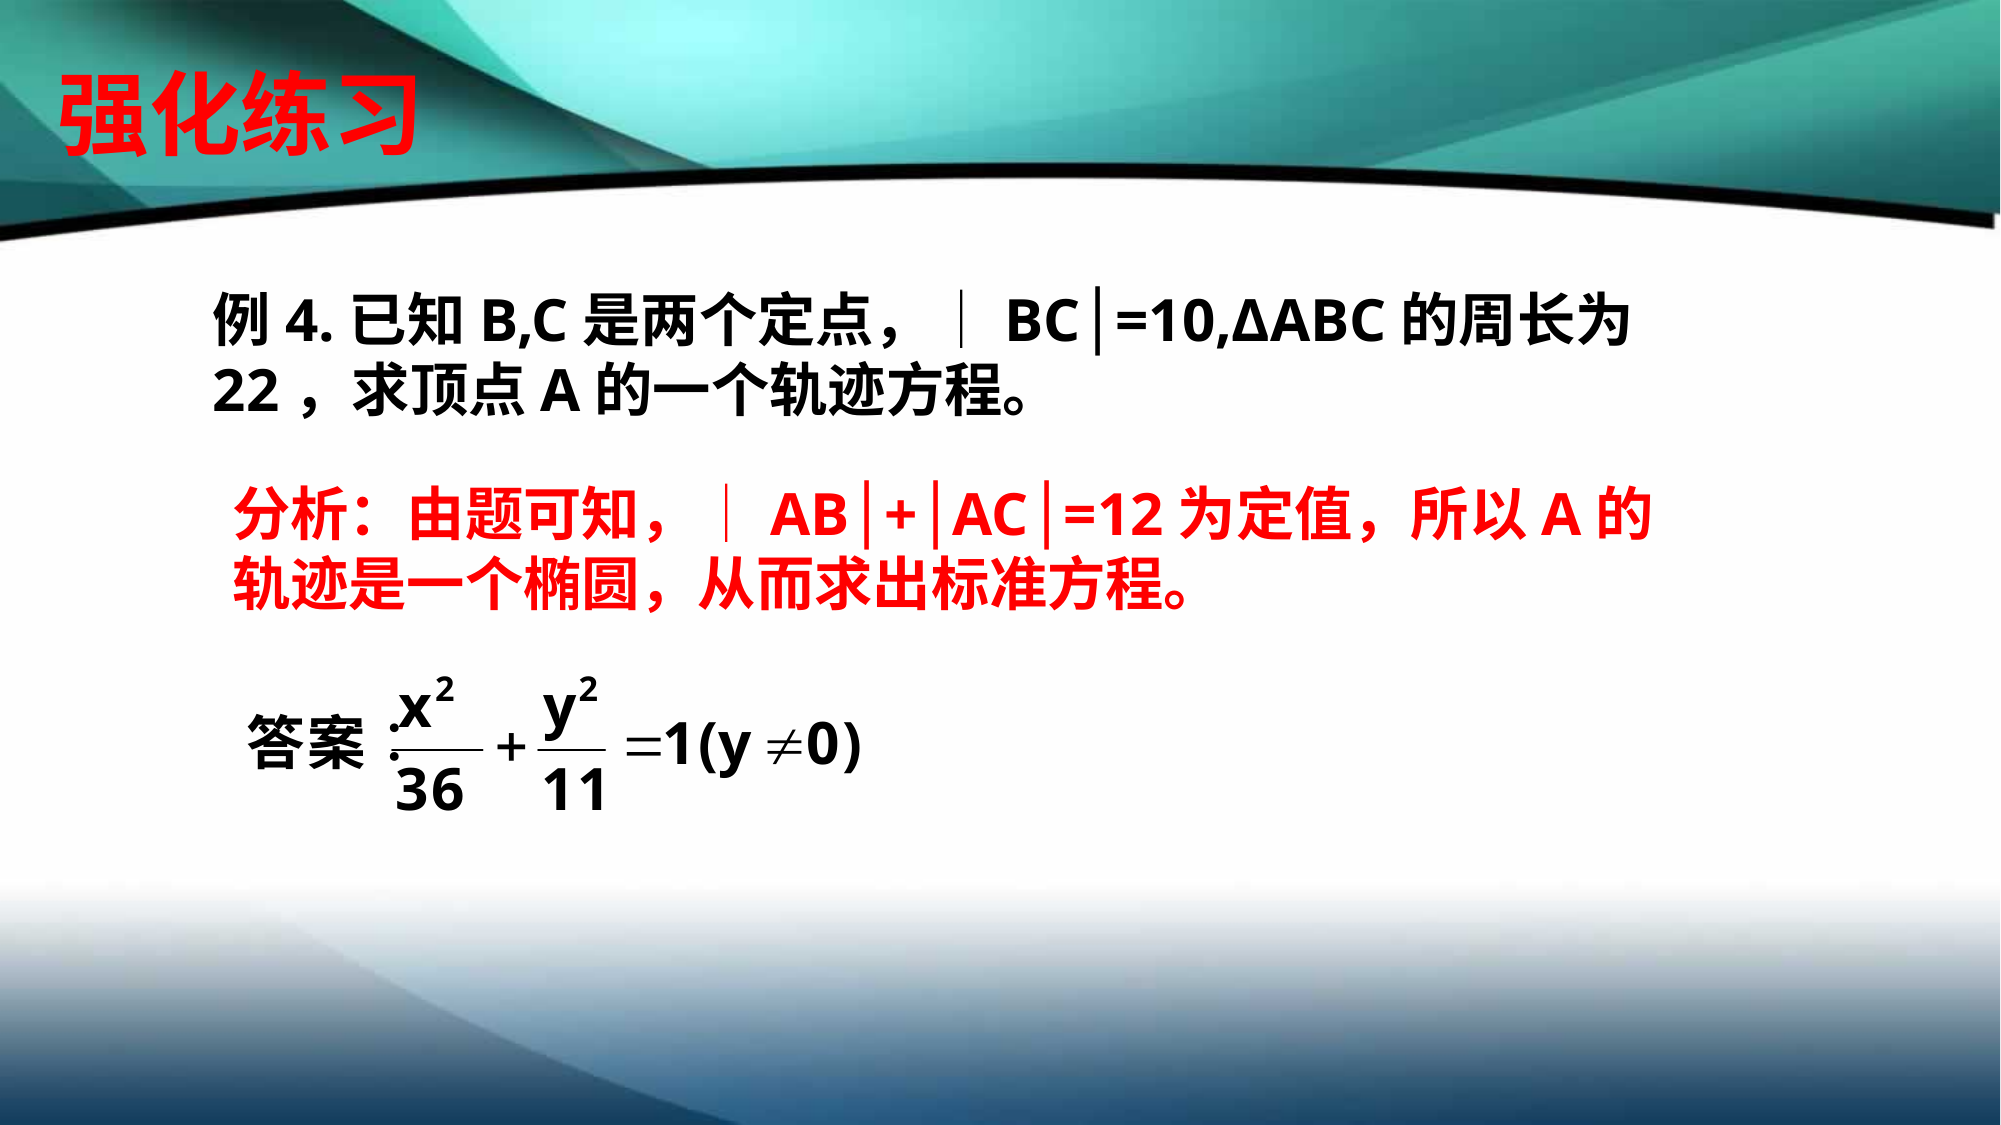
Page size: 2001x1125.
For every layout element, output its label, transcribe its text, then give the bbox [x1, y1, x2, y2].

title 强化练习 [42, 18, 473, 207]
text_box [239, 661, 869, 823]
picture [0, 0, 2001, 1125]
text_box 例4.已知B,C是两个定点，│BC│=10,ΔABC的周长为22，求顶点A的一个轨迹方程。 [198, 275, 1744, 1125]
text_box 分析：由题可知，│AB│+│AC│=12为定值，所以A的轨迹是一个椭圆，从而求出标准方程。 [217, 470, 1693, 625]
